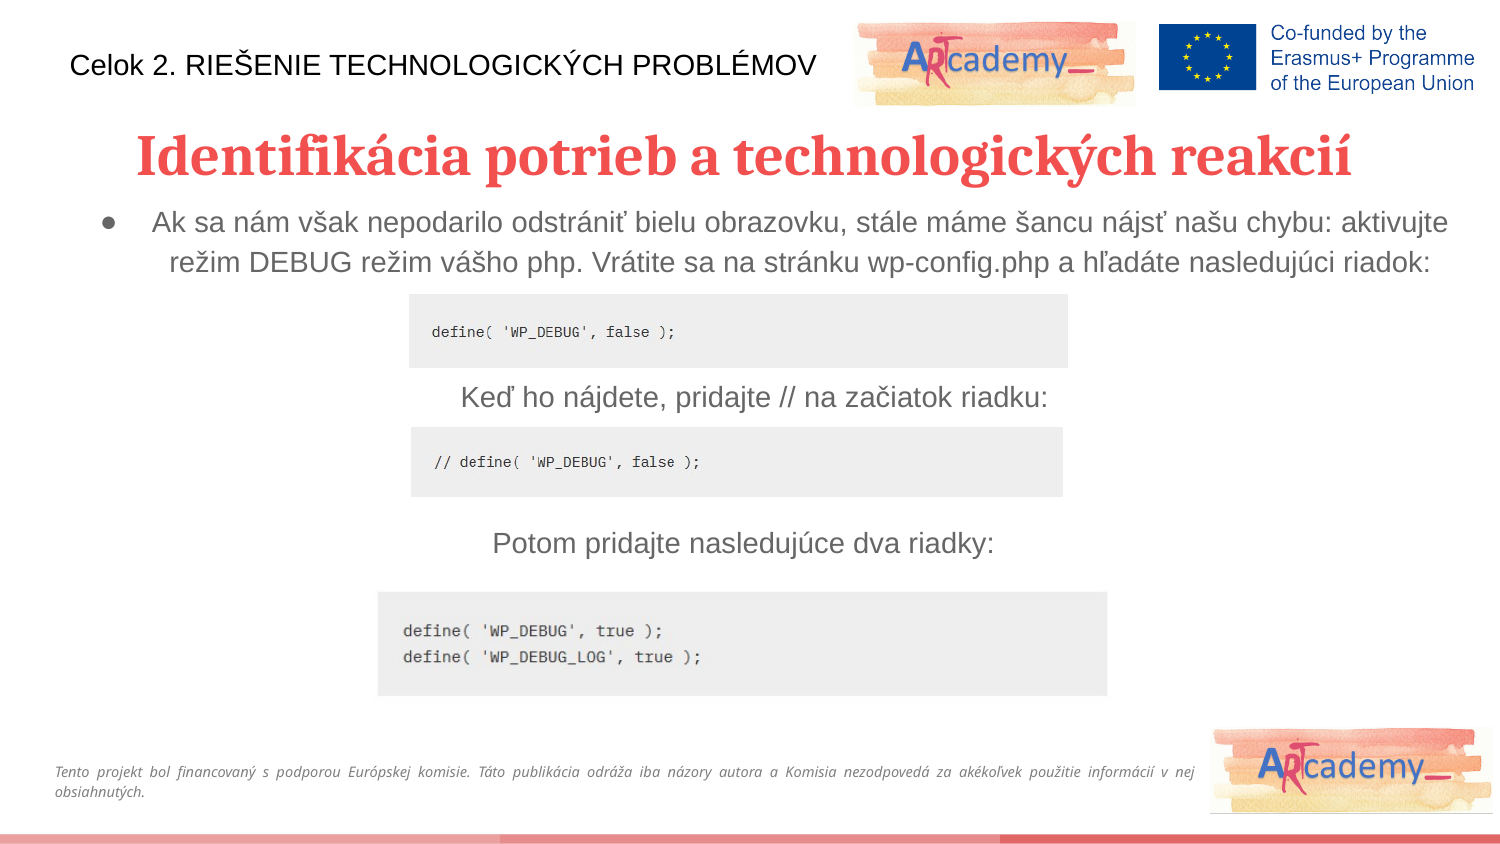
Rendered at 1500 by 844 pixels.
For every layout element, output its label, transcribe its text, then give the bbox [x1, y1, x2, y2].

text_box Celok 2. RIEŠENIE TECHNOLOGICKÝCH PROBLÉMOV [54, 39, 849, 89]
picture [405, 419, 1071, 505]
text_box Potom pridajte nasledujúce dva riadky: [477, 517, 1011, 567]
picture [1158, 24, 1474, 94]
text_box Tento projekt bol financovaný s podporou Európskej komisie. Táto publikácia odráža iba názory autora a Komisia nezodpovedá za akékoľvek použitie informácií v nej obsiahnutých. [39, 754, 1205, 799]
picture [1210, 709, 1493, 844]
text_box Identifikácia potrieb a technologických reakcií [79, 0, 1410, 203]
picture [854, 2, 1137, 138]
list Ak sa nám však nepodarilo odstrániť bielu obrazovku, stále máme šancu nájsť našu chybu: aktivujte režim DEBUG režim vášho php. Vrátite sa na stránku wp-config.php a hľadáte nasledujúci riadok: [35, 148, 1493, 295]
picture [365, 581, 1117, 710]
picture [399, 286, 1078, 382]
text_box Keď ho nájdete, pridajte // na začiatok riadku: [445, 371, 1500, 422]
